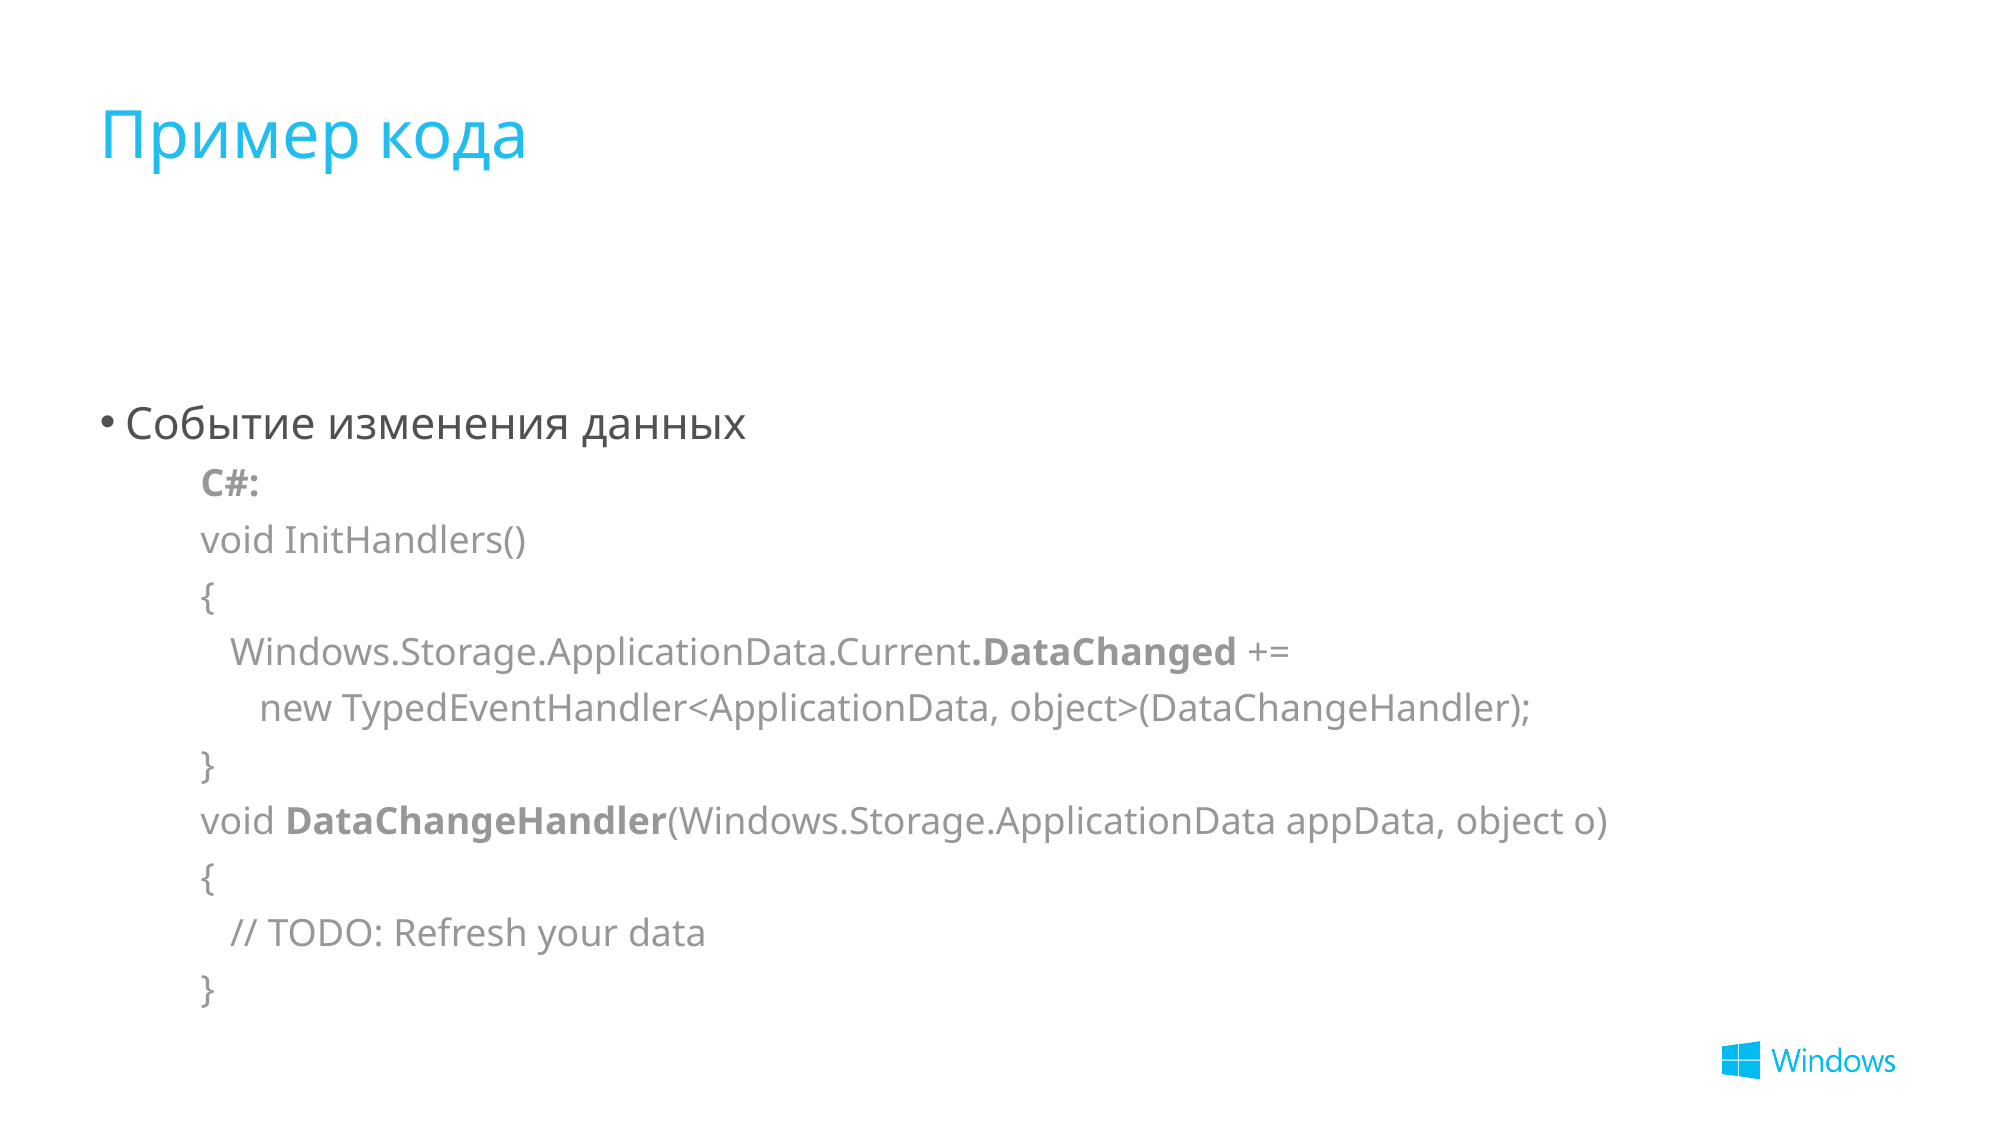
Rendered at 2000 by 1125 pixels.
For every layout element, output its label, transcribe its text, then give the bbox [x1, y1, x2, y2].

list Событие изменения данных C#: void InitHandlers() { Windows.Storage.ApplicationData.Current.DataChanged += new TypedEventHandler<ApplicationData, object>(DataChangeHandler); } void DataChangeHandler(Windows.Storage.ApplicationData appData, object o) { // TODO: Refresh your data } [99, 381, 1900, 1125]
title Пример кода [99, 87, 1900, 167]
